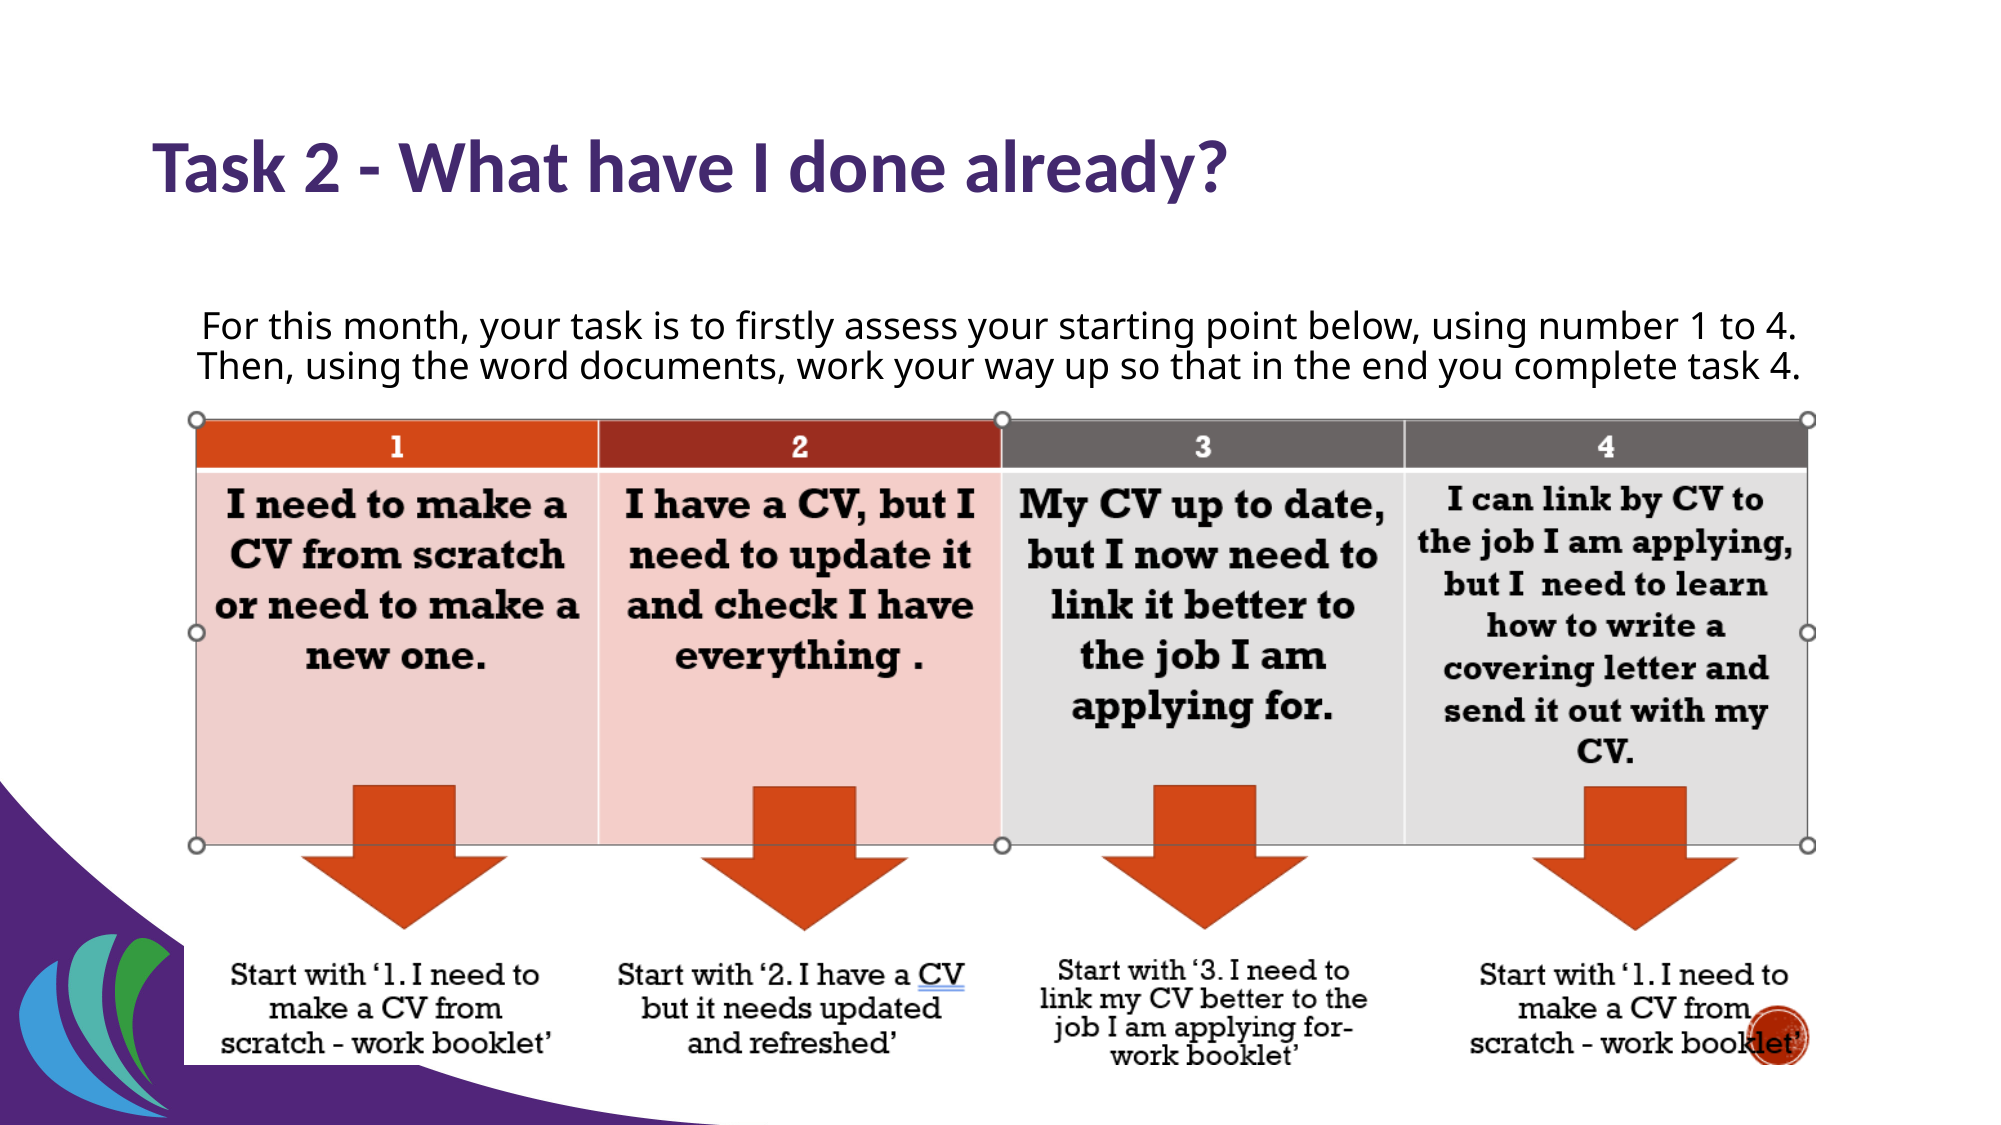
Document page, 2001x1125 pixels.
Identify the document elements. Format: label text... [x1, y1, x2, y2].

title Task 2 - What have I done already? [137, 59, 1863, 278]
list For this month, your task is to firstly assess your starting point below, using number 1 to 4. Then, using the word documents, work your way up so that in the end you complete task 4. [137, 299, 1863, 1014]
picture [0, 1, 2000, 1125]
